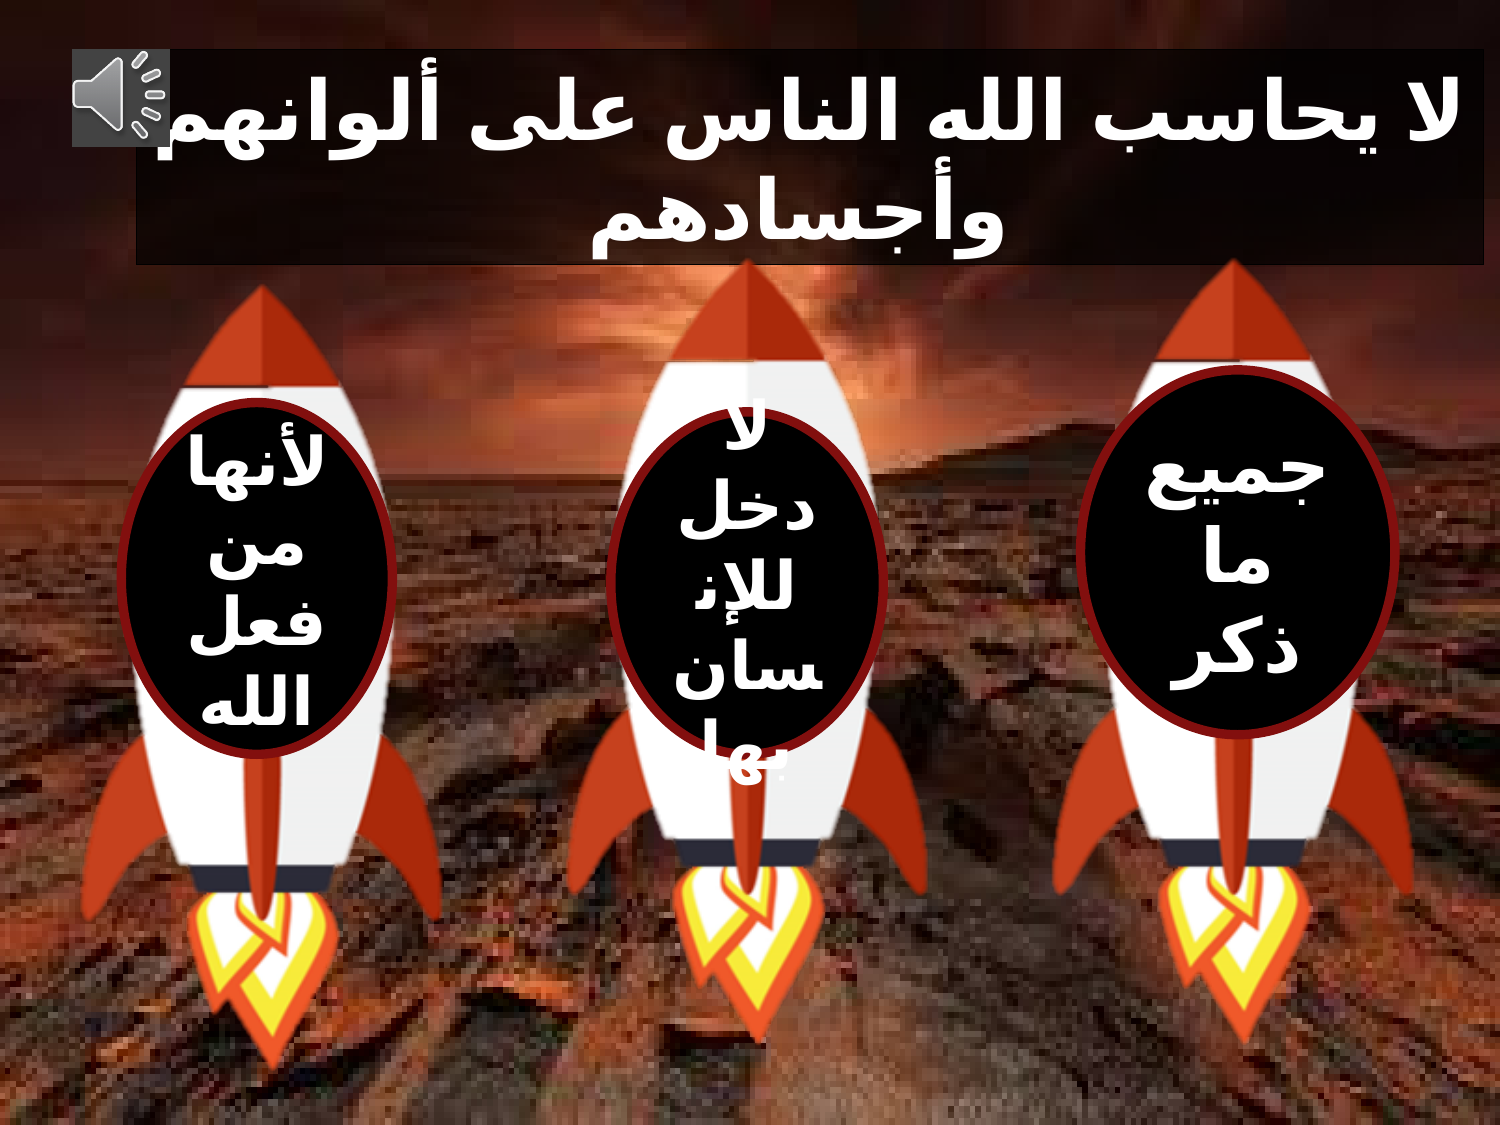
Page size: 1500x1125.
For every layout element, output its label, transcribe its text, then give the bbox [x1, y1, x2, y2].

text_box لا يحاسب الله الناس على ألوانهم وأجسادهم [136, 49, 1484, 265]
picture [0, 0, 1500, 1125]
